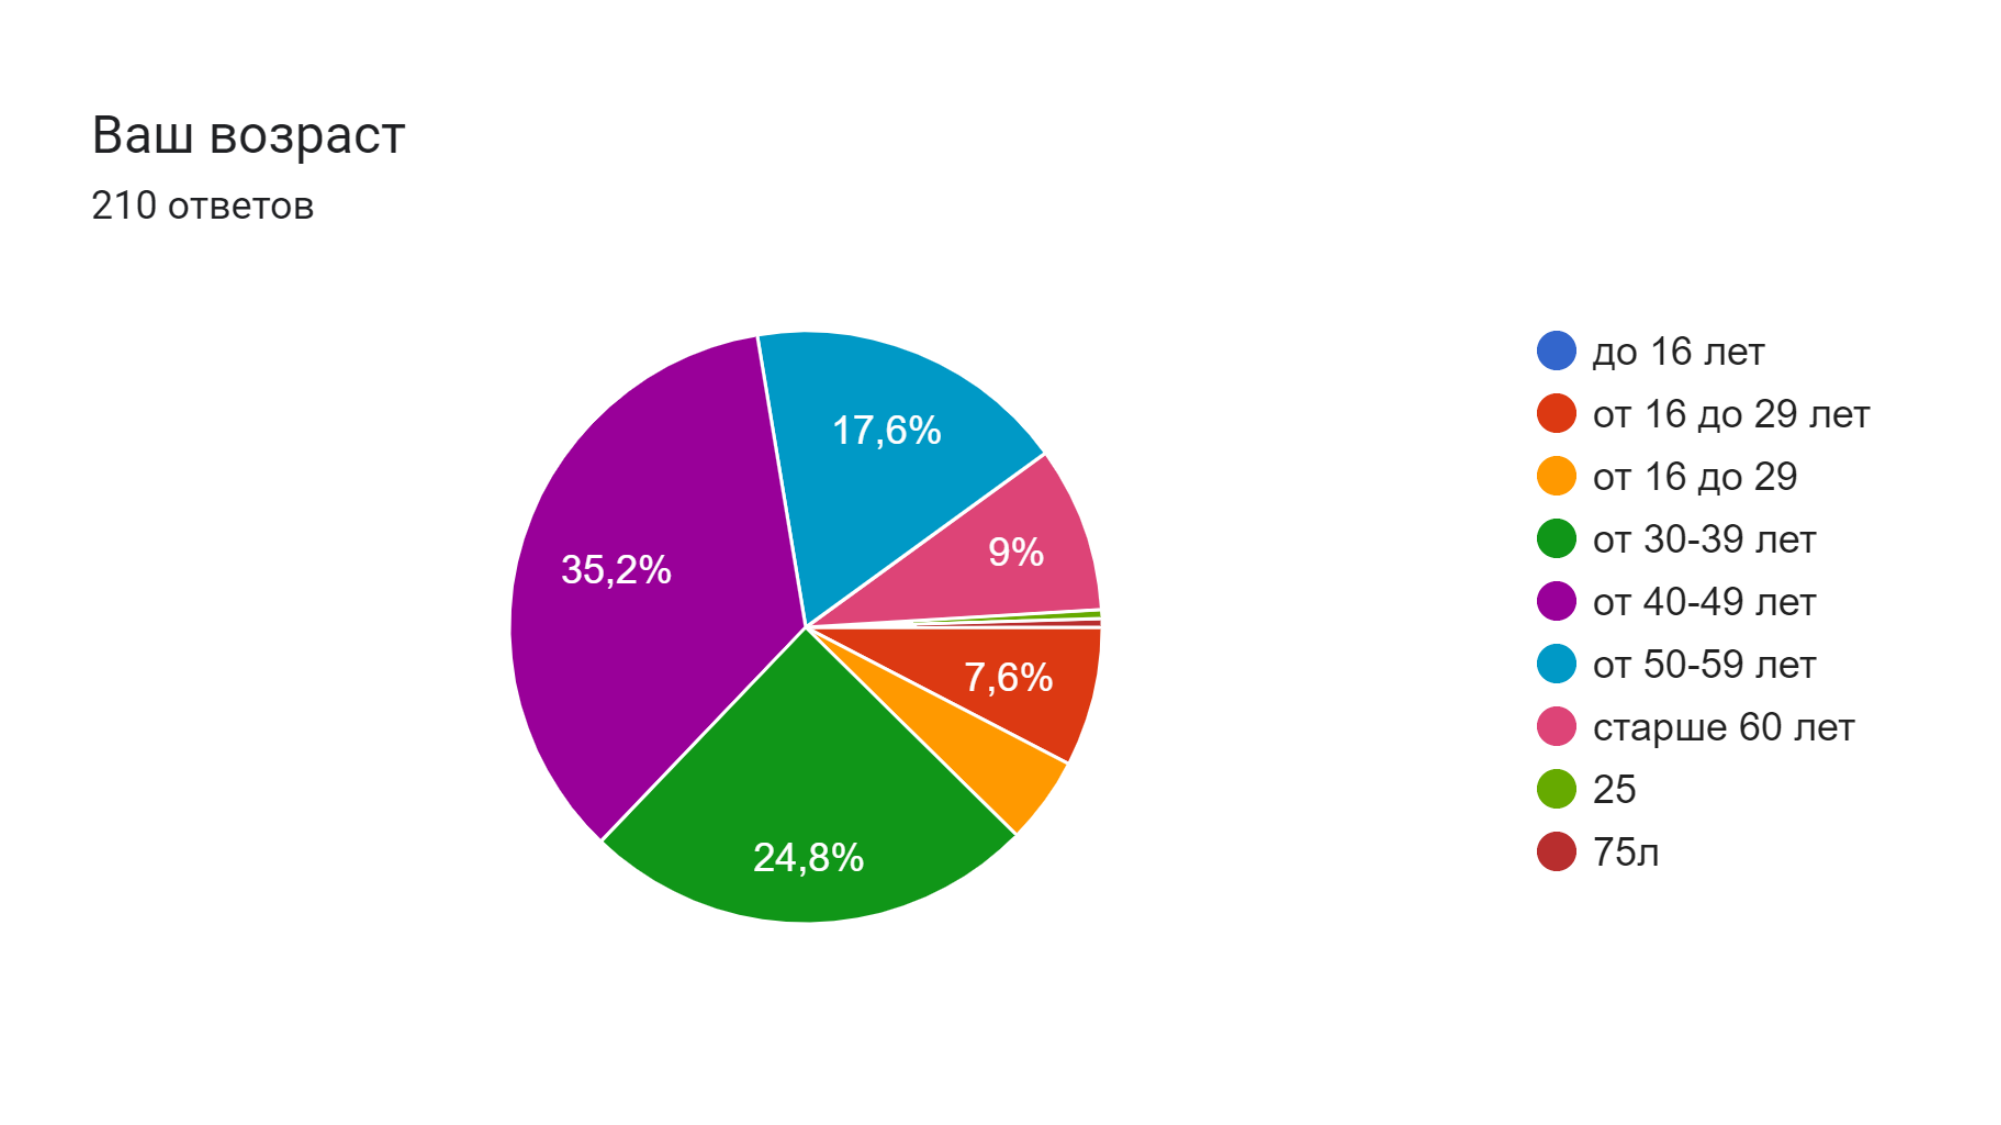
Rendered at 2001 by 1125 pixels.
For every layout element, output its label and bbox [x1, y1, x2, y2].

picture [12, 21, 1934, 1036]
